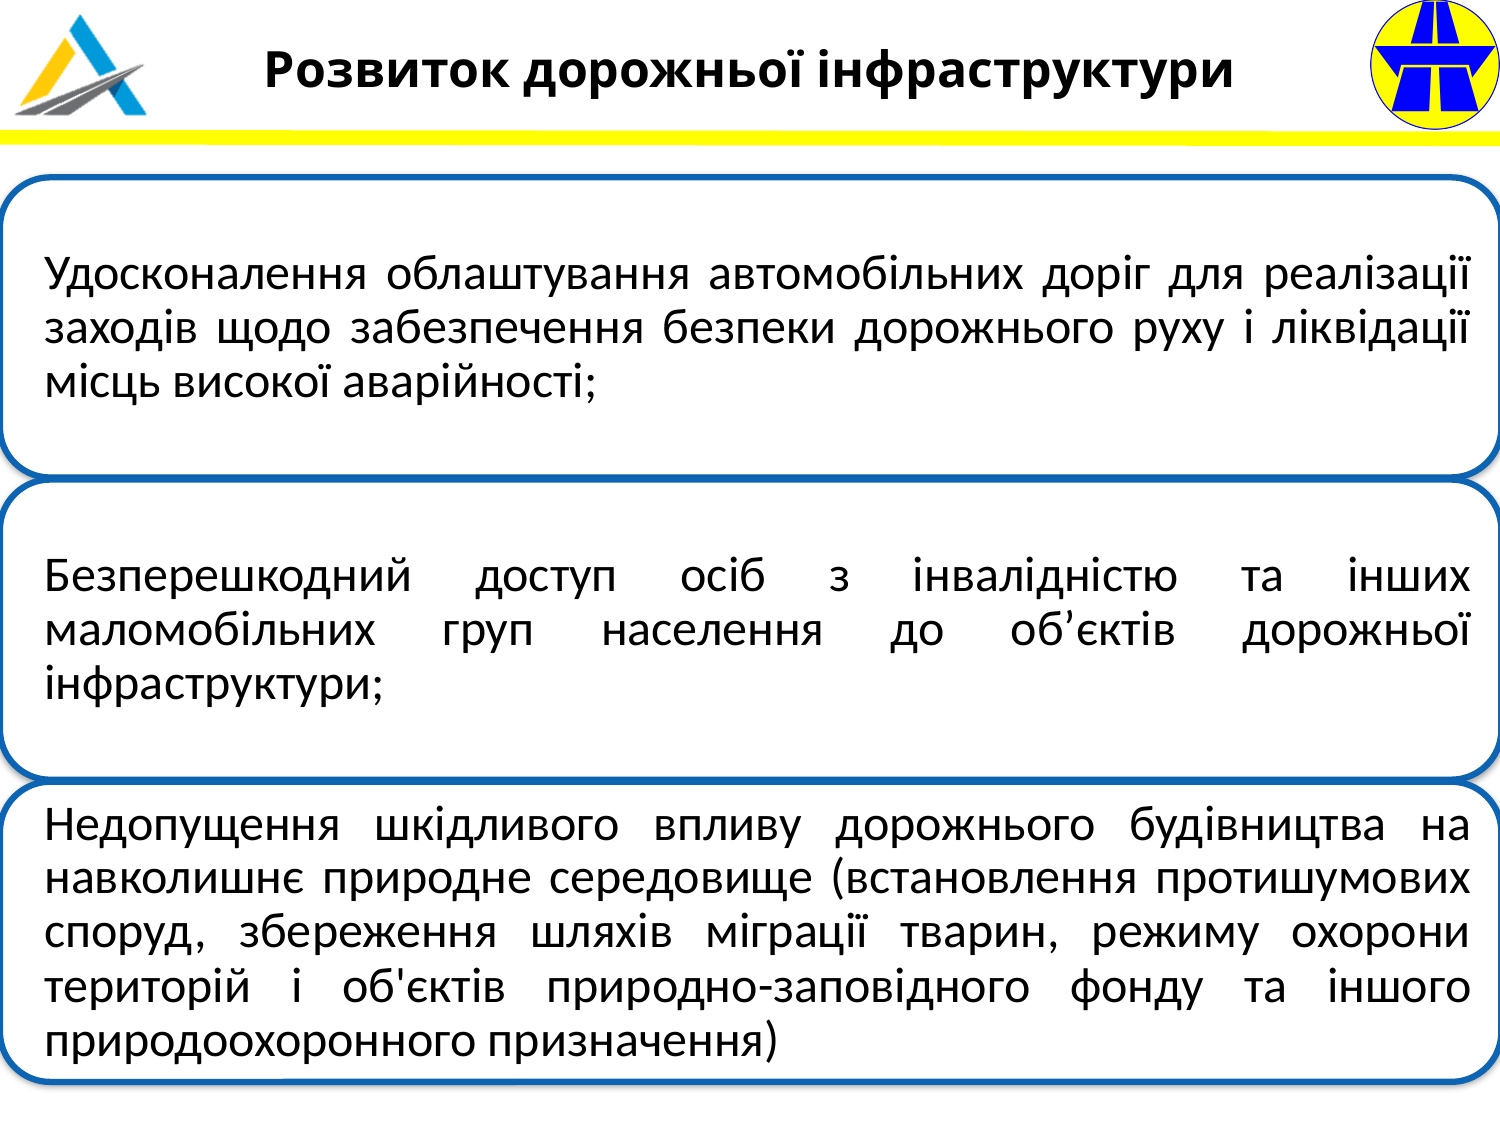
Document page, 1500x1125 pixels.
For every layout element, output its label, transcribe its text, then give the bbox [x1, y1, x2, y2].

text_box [0, 176, 1500, 1083]
text_box Розвиток дорожньої інфраструктури [161, 2, 1365, 132]
picture [0, 0, 160, 131]
picture [1369, 0, 1500, 131]
